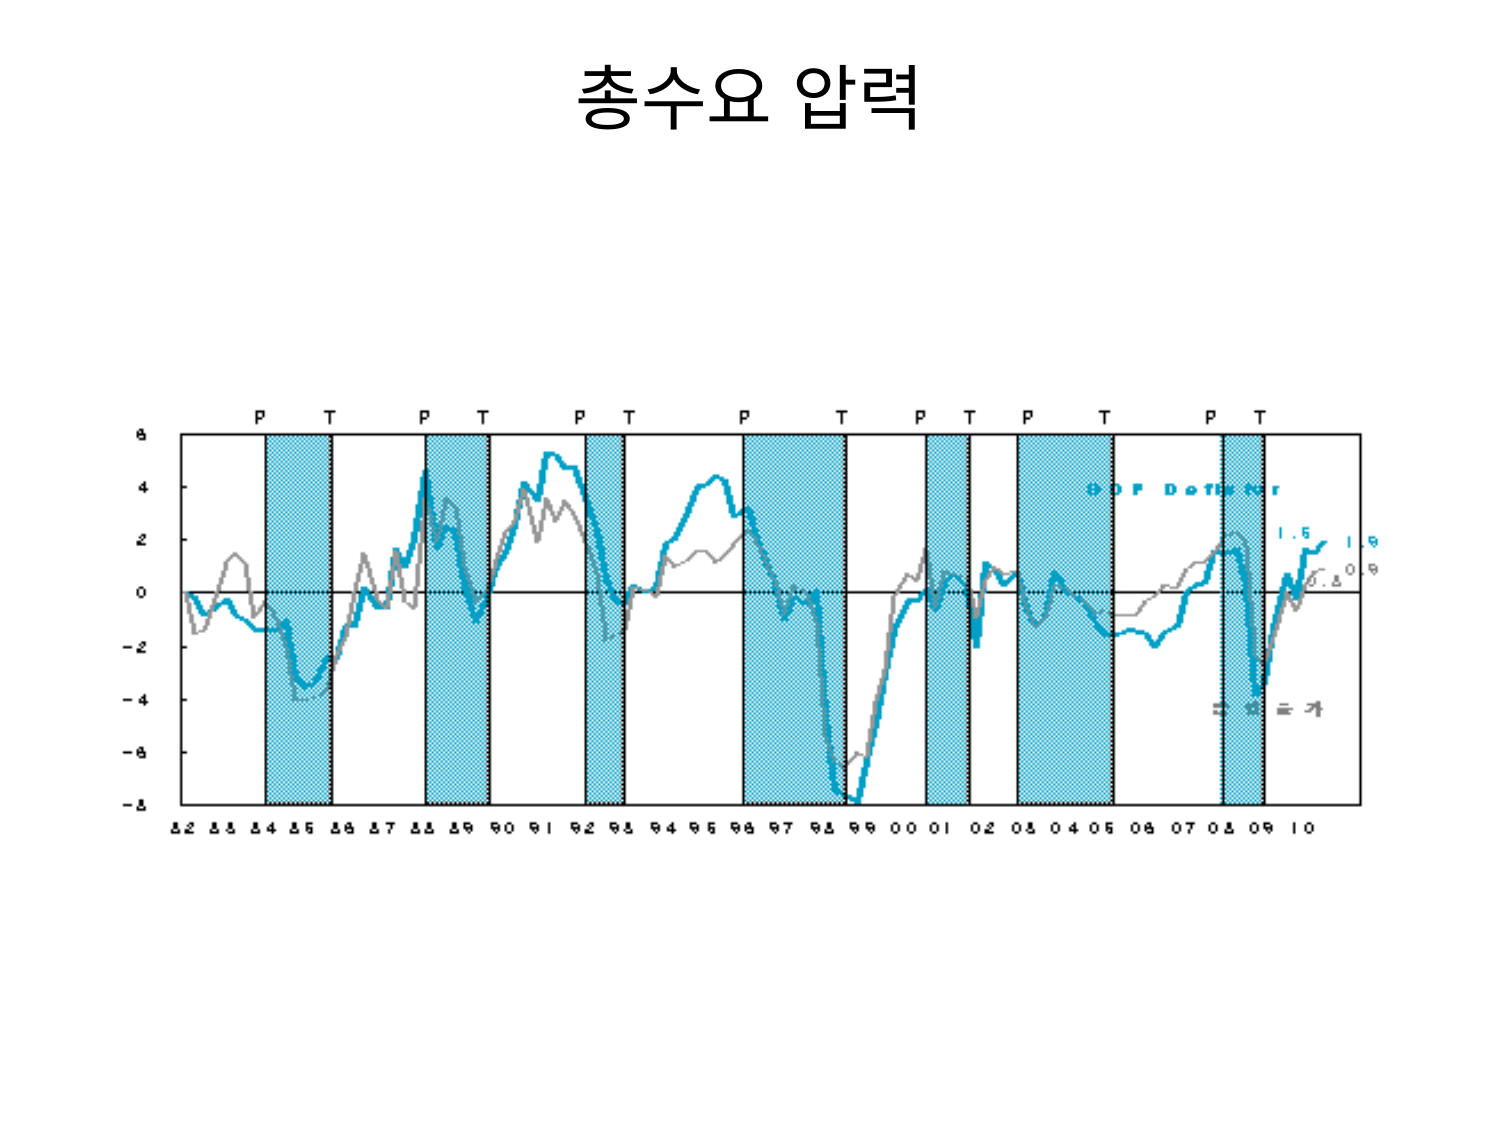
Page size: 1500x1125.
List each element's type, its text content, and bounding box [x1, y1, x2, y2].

title 총수요 압력 [75, 45, 1425, 233]
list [87, 362, 1409, 903]
